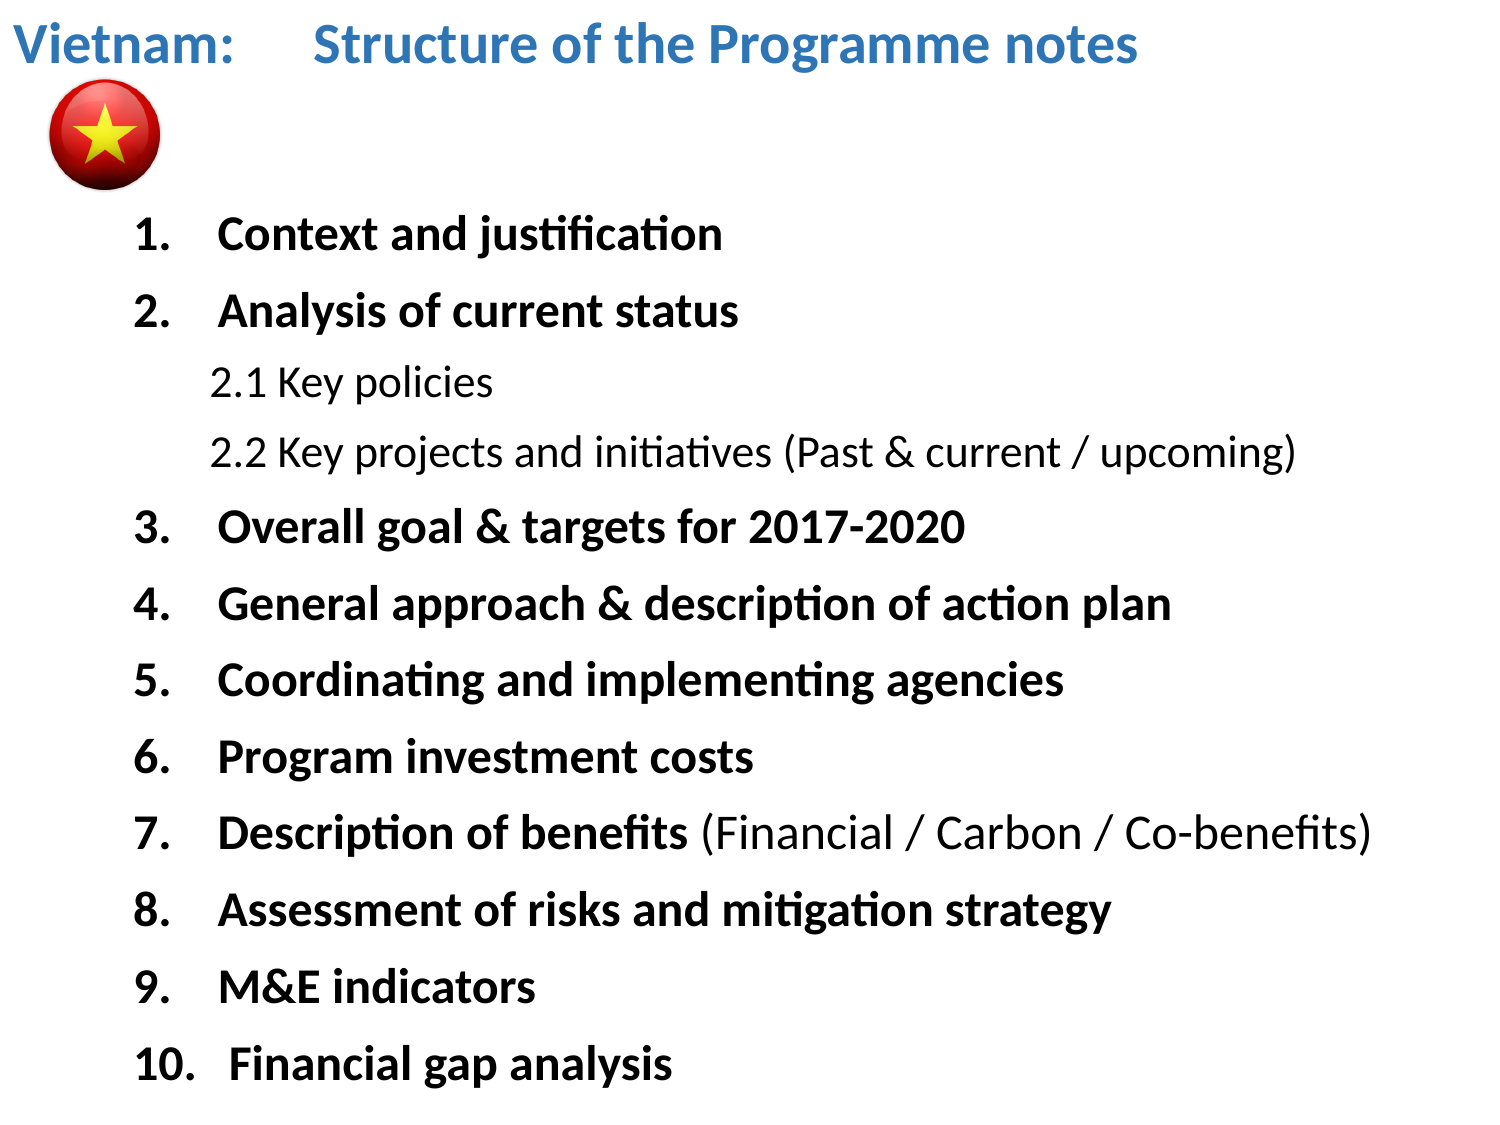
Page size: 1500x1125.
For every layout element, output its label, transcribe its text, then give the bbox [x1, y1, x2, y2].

text_box Context and justification Analysis of current status 2.1 Key policies 2.2 Key projects and initiatives (Past & current / upcoming) Overall goal & targets for 2017-2020 General approach & description of action plan Coordinating and implementing agencies Program investment costs Description of benefits (Financial / Carbon / Co-benefits) Assessment of risks and mitigation strategy M&E indicators Financial gap analysis [118, 193, 1396, 1032]
picture [45, 75, 164, 194]
text_box Vietnam: Structure of the Programme notes [0, 0, 1500, 83]
